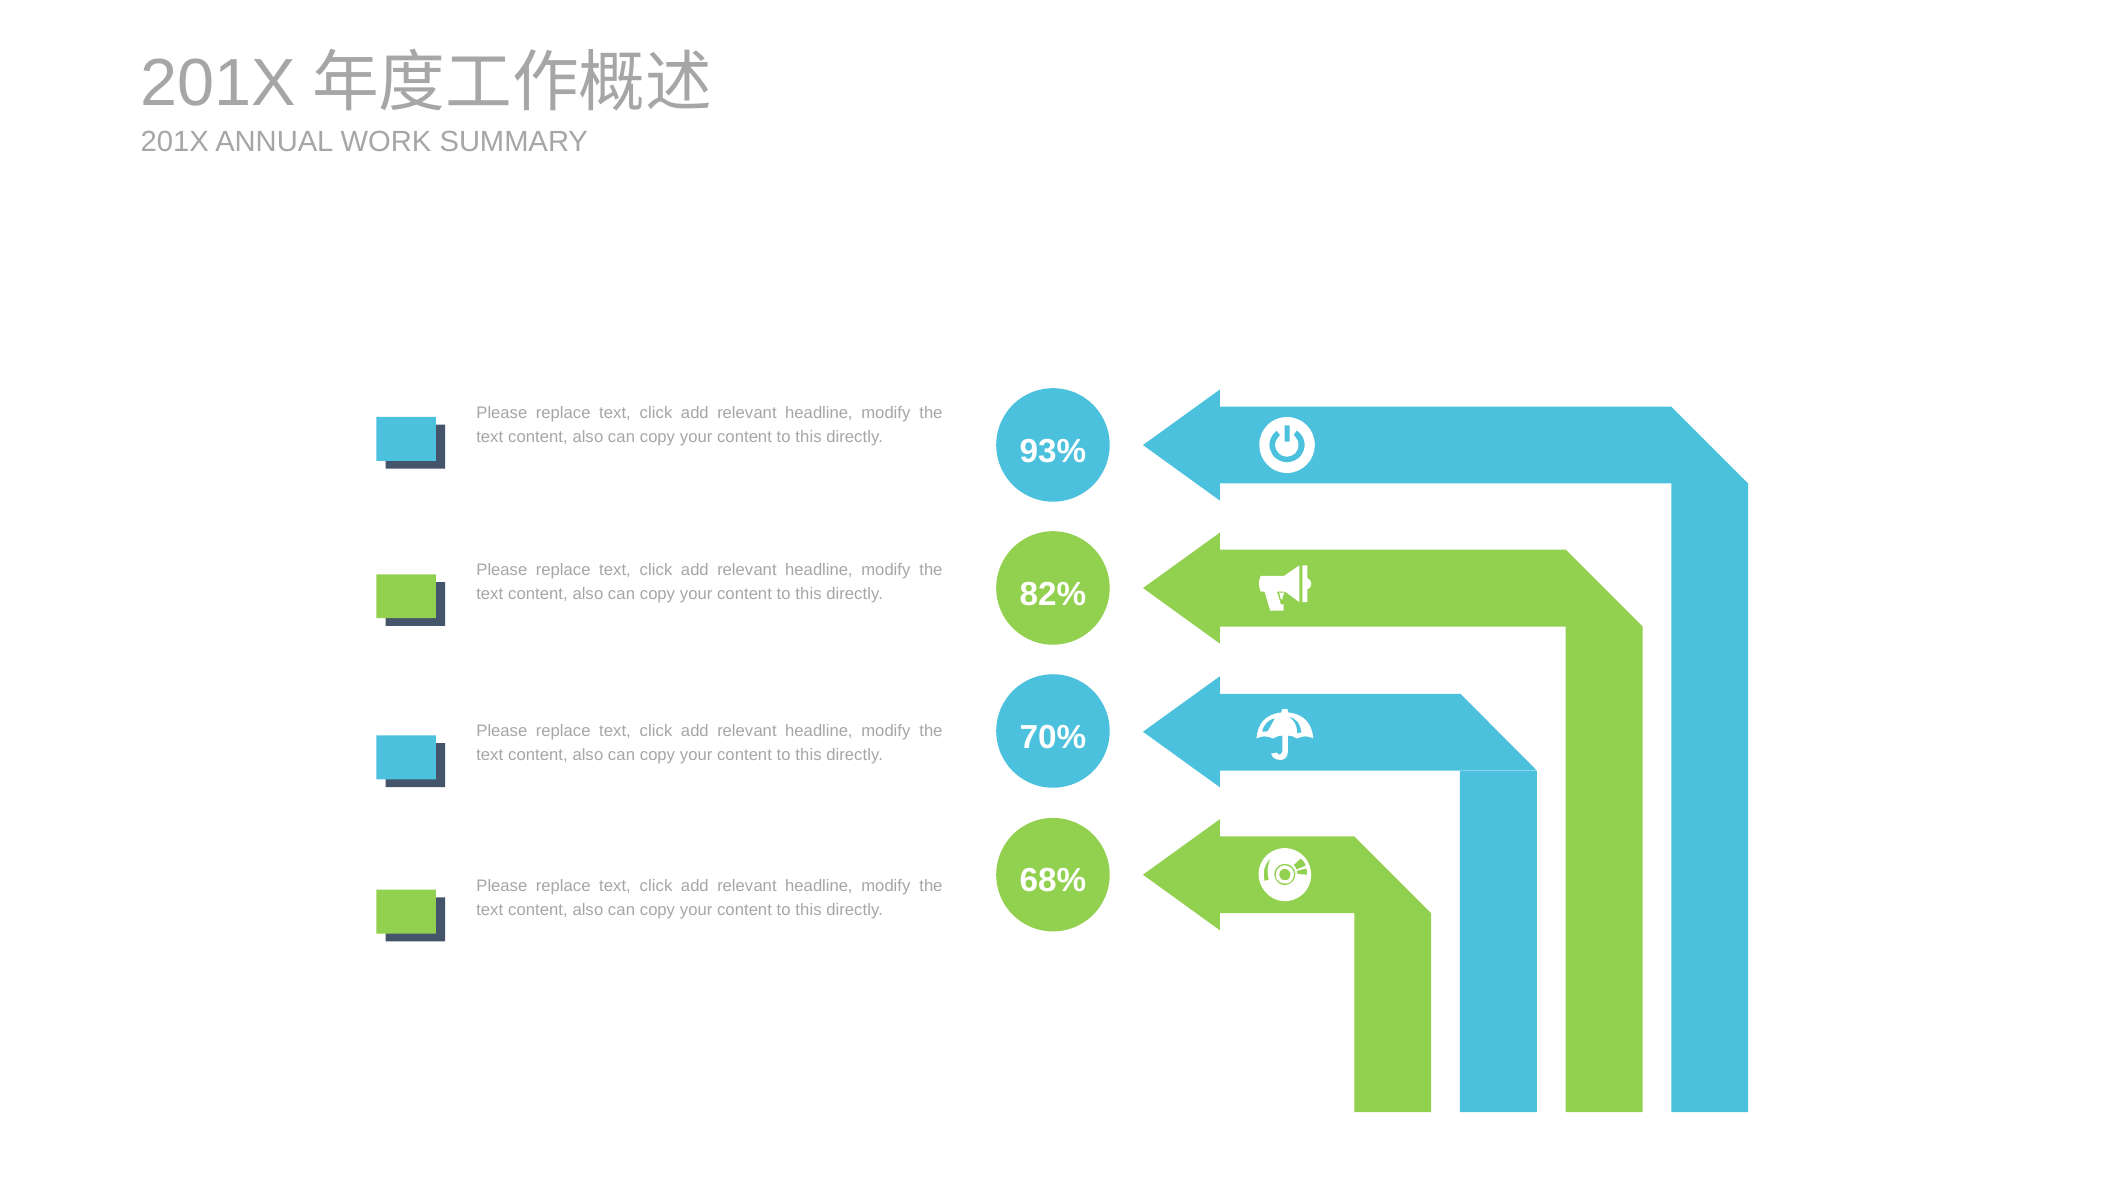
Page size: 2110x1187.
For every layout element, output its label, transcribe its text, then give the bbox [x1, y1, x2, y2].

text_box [996, 674, 1110, 788]
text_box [376, 889, 446, 942]
text_box Please replace text, click add relevant headline, modify the text content, also can copy your content to this directly. [461, 390, 959, 453]
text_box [996, 817, 1110, 932]
text_box Please replace text, click add relevant headline, modify the text content, also can copy your content to this directly. [461, 708, 959, 772]
text_box Please replace text, click add relevant headline, modify the text content, also can copy your content to this directly. [461, 547, 959, 611]
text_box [376, 574, 446, 626]
text_box Please replace text, click add relevant headline, modify the text content, also can copy your content to this directly. [461, 863, 959, 926]
text_box 201X ANNUAL WORK SUMMARY [140, 122, 602, 158]
text_box 201X年度工作概述 [140, 38, 789, 119]
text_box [996, 531, 1110, 645]
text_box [1142, 819, 1432, 1112]
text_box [996, 388, 1110, 502]
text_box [376, 416, 446, 469]
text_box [376, 735, 446, 788]
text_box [1142, 389, 1749, 1112]
